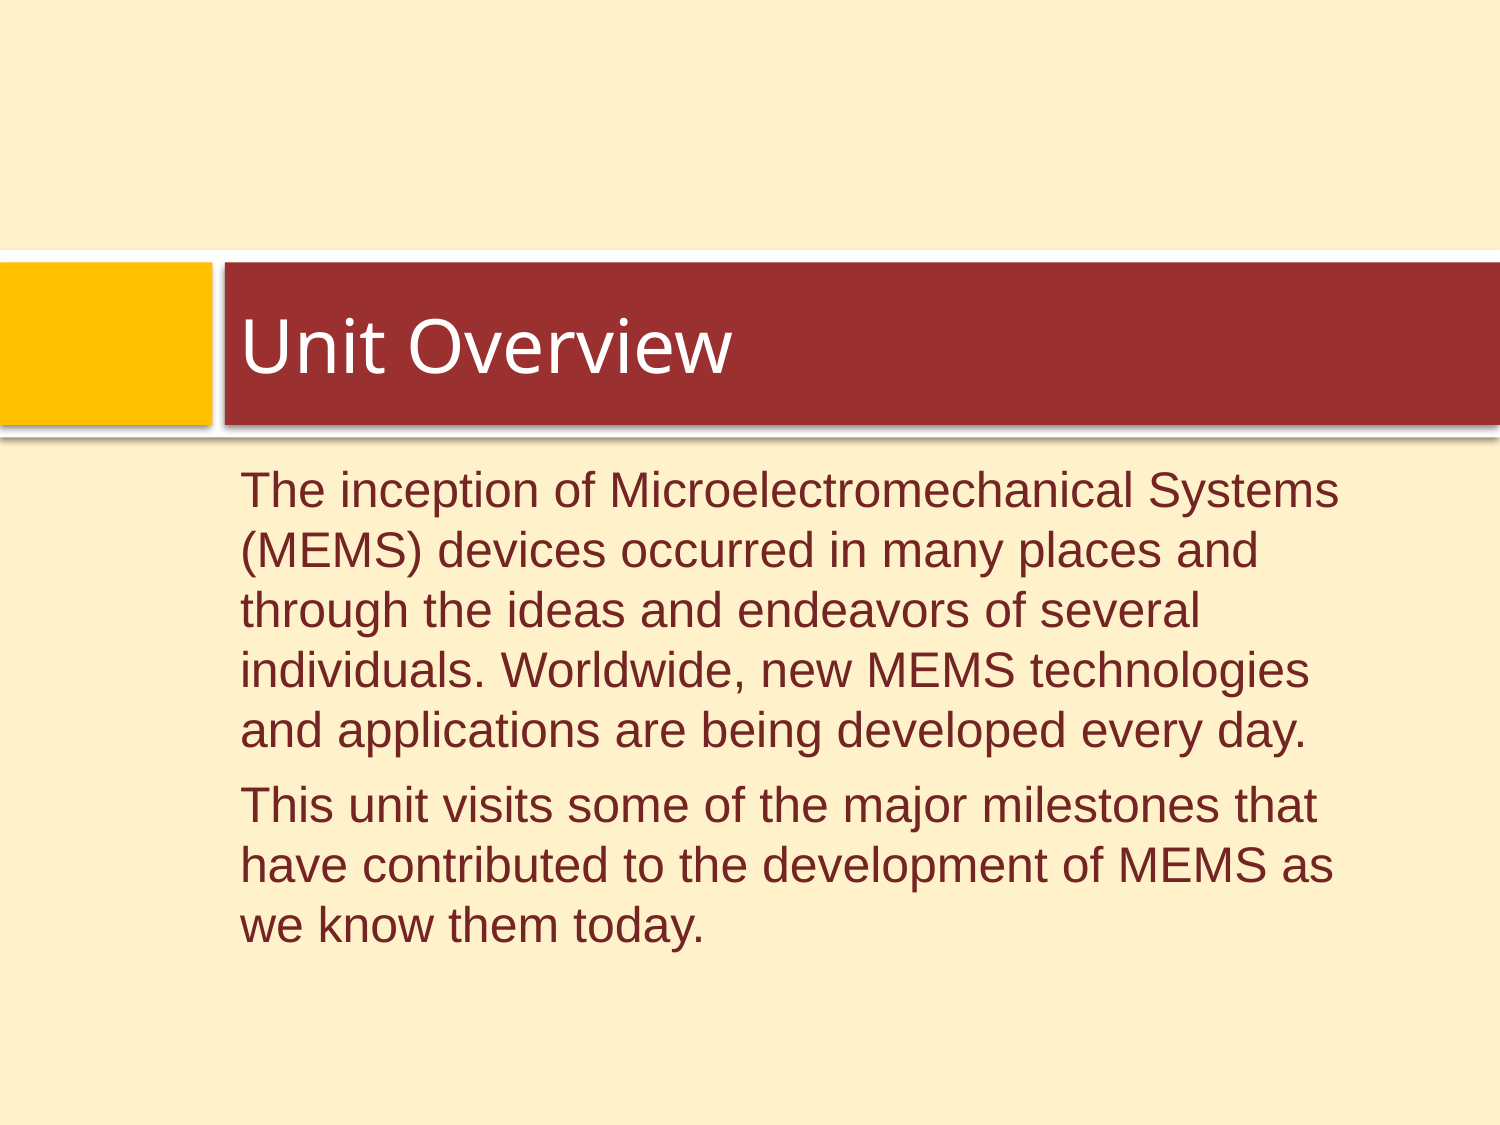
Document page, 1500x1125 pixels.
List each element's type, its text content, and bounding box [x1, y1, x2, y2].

title Unit Overview [225, 262, 1475, 425]
list The inception of Microelectromechanical Systems (MEMS) devices occurred in many places and through the ideas and endeavors of several individuals. Worldwide, new MEMS technologies and applications are being developed every day. This unit visits some of the major milestones that have contributed to the development of MEMS as we know them today. [224, 449, 1394, 1009]
